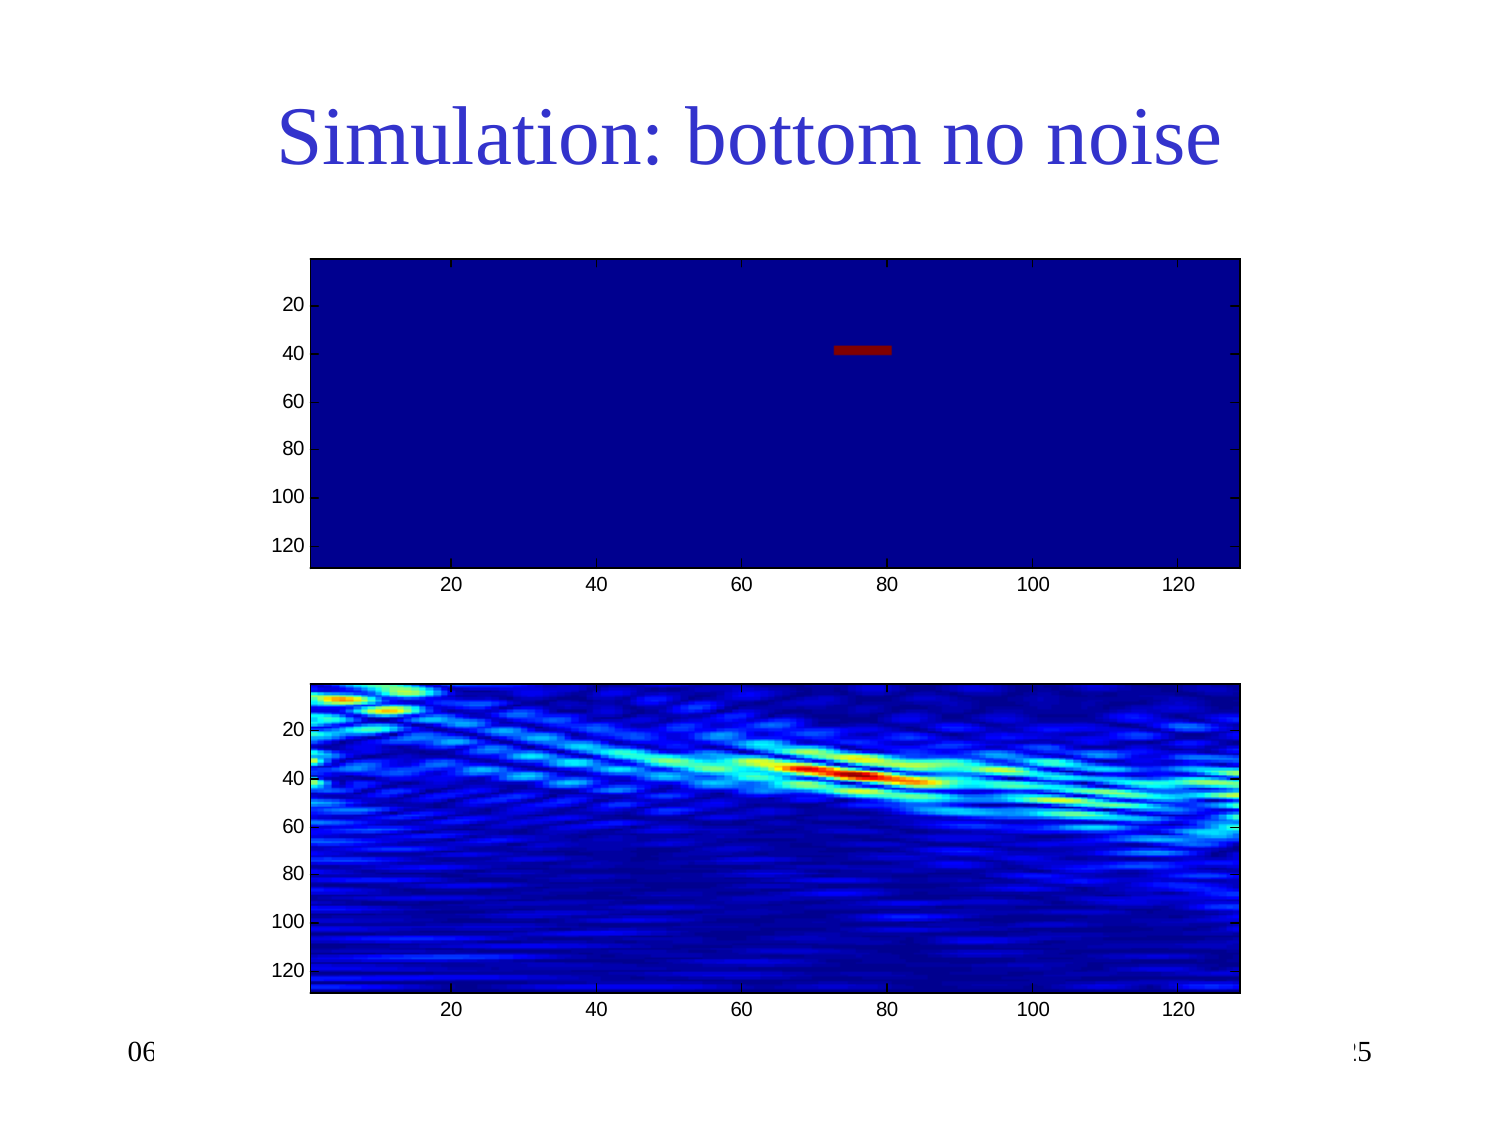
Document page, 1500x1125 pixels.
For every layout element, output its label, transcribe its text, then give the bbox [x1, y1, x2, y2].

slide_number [112, 1024, 426, 1101]
title Simulation: bottom no noise [112, 37, 1388, 226]
picture [153, 191, 1355, 1092]
slide_number 25 [1074, 1024, 1388, 1101]
